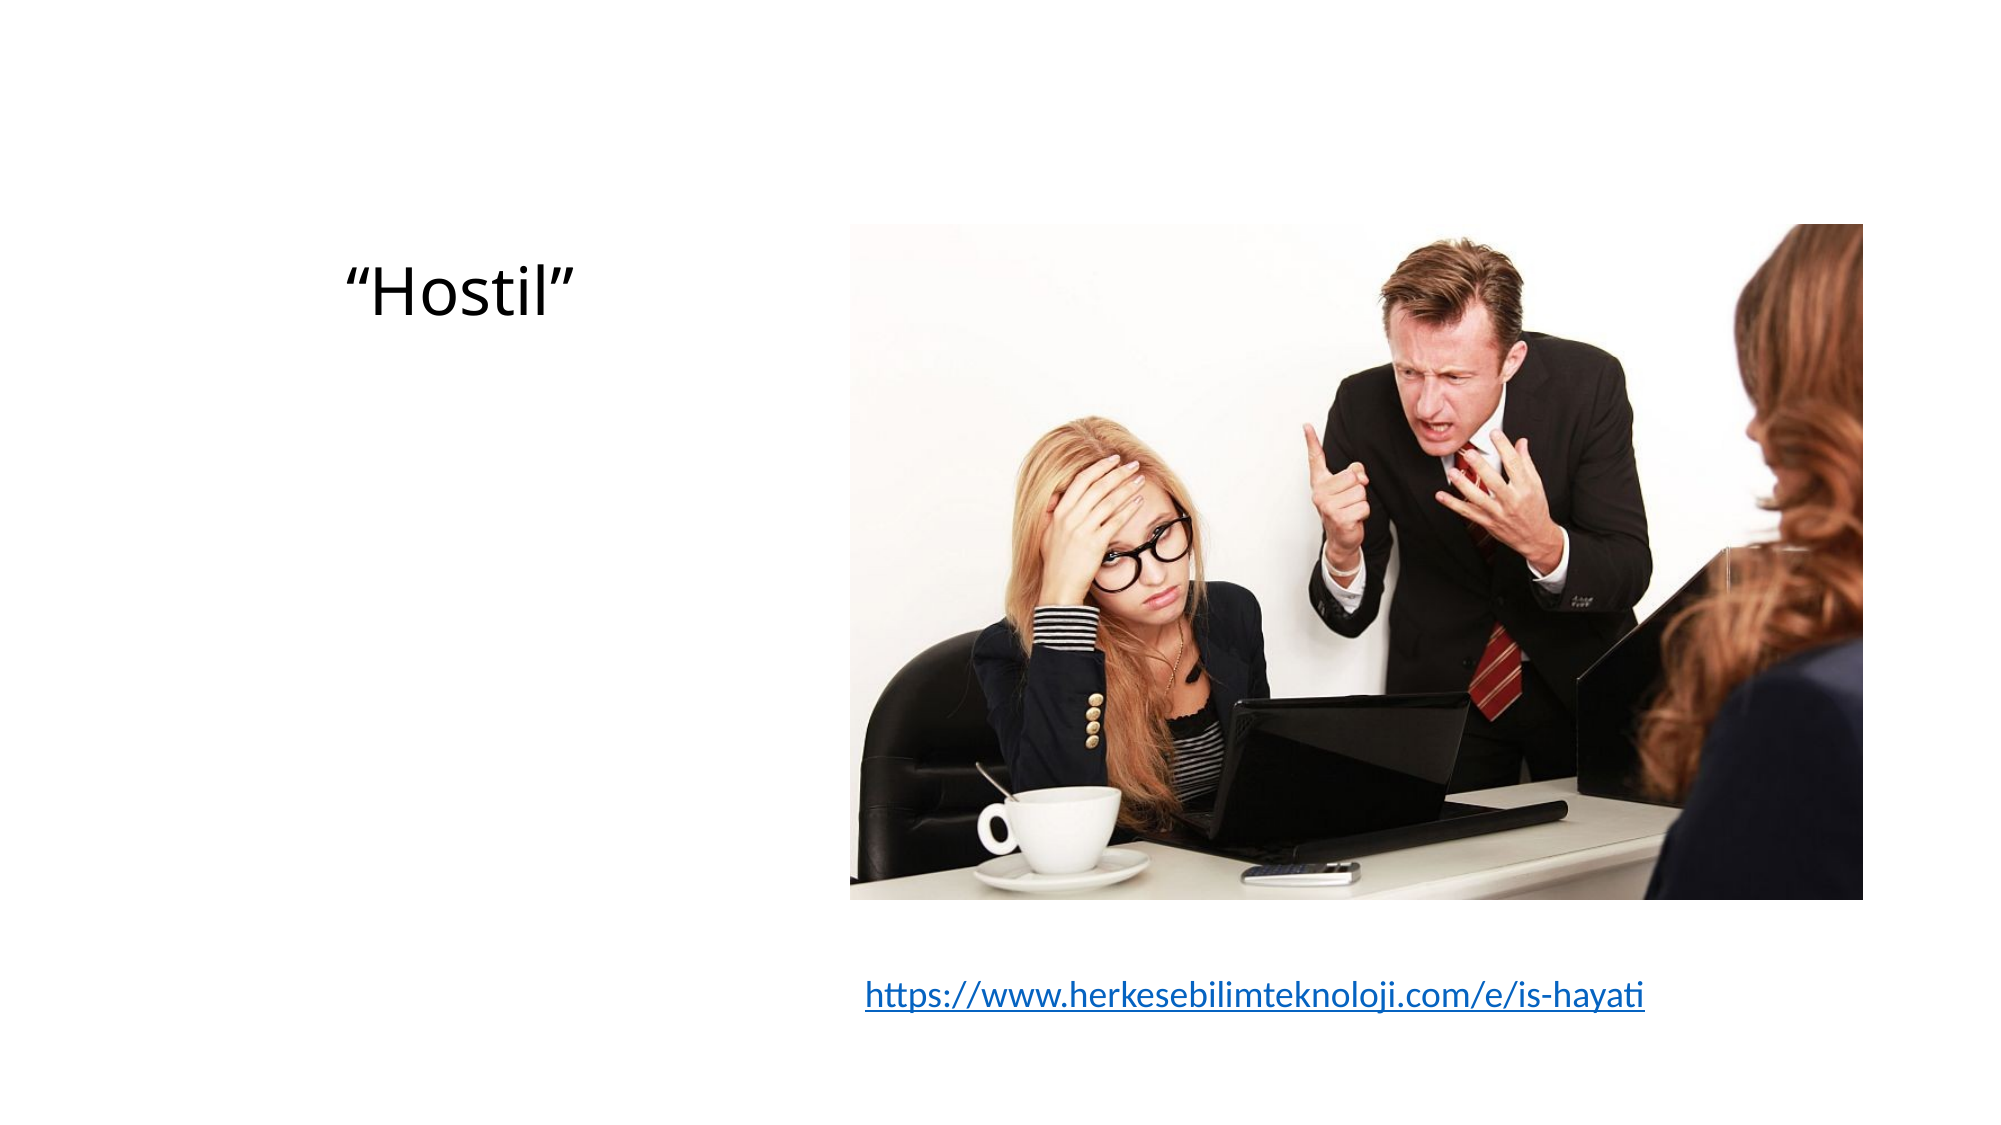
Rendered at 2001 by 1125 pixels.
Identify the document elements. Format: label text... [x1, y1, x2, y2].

title “Hostil” [137, 75, 783, 338]
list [850, 224, 1863, 900]
text_box https://www.herkesebilimteknoloji.com/e/is-hayati [850, 962, 1907, 1023]
